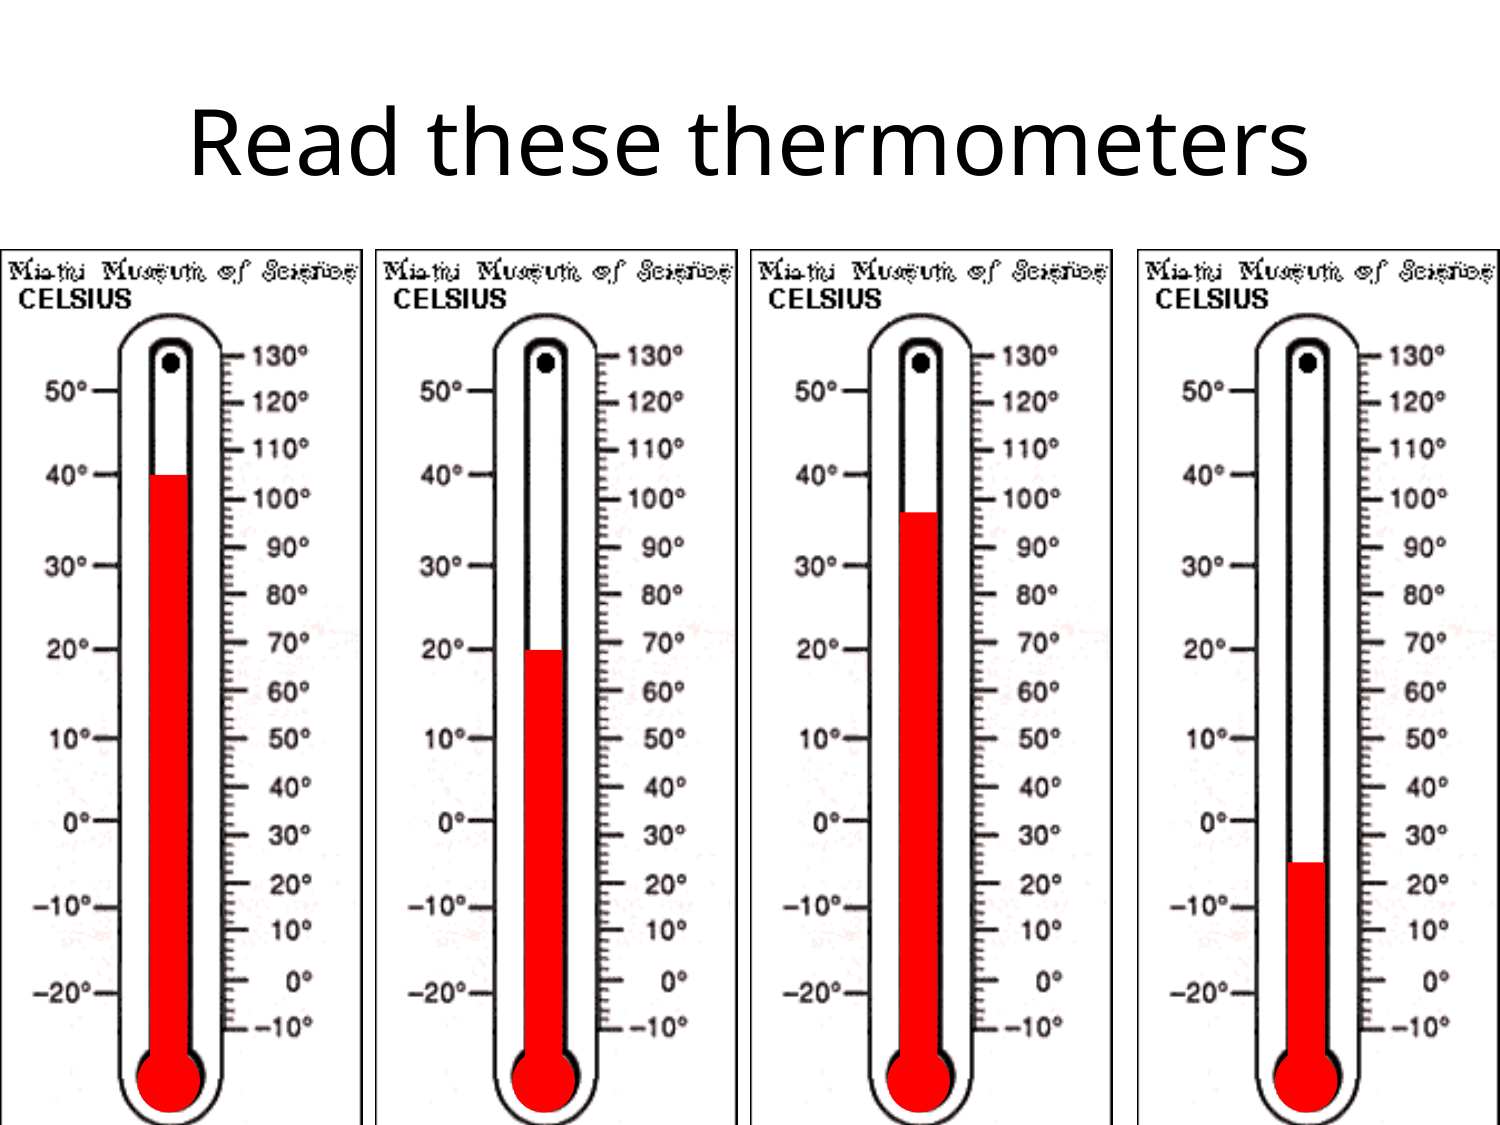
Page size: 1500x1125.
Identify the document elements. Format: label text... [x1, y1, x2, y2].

title Read these thermometers [75, 45, 1425, 233]
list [0, 249, 363, 1125]
picture [374, 249, 738, 1125]
picture [1137, 249, 1500, 1125]
picture [749, 249, 1113, 1125]
